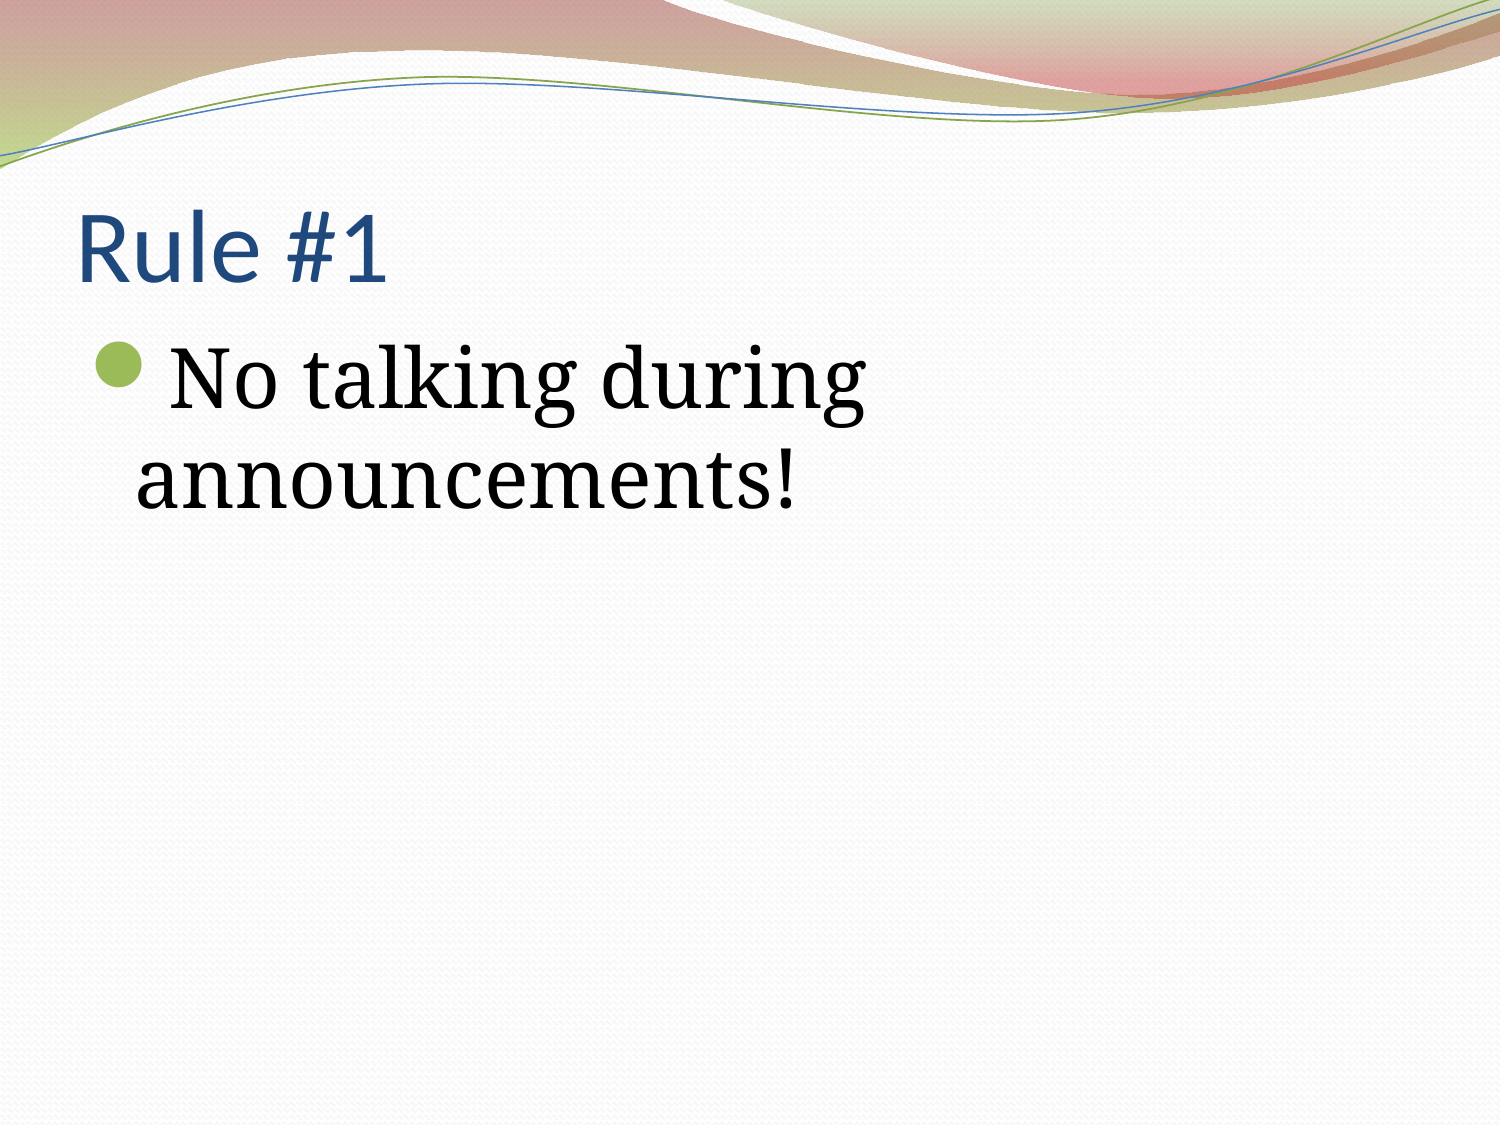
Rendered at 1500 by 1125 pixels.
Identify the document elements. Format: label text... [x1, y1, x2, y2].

list No talking during announcements! [75, 317, 1425, 1038]
title Rule #1 [75, 115, 1425, 303]
